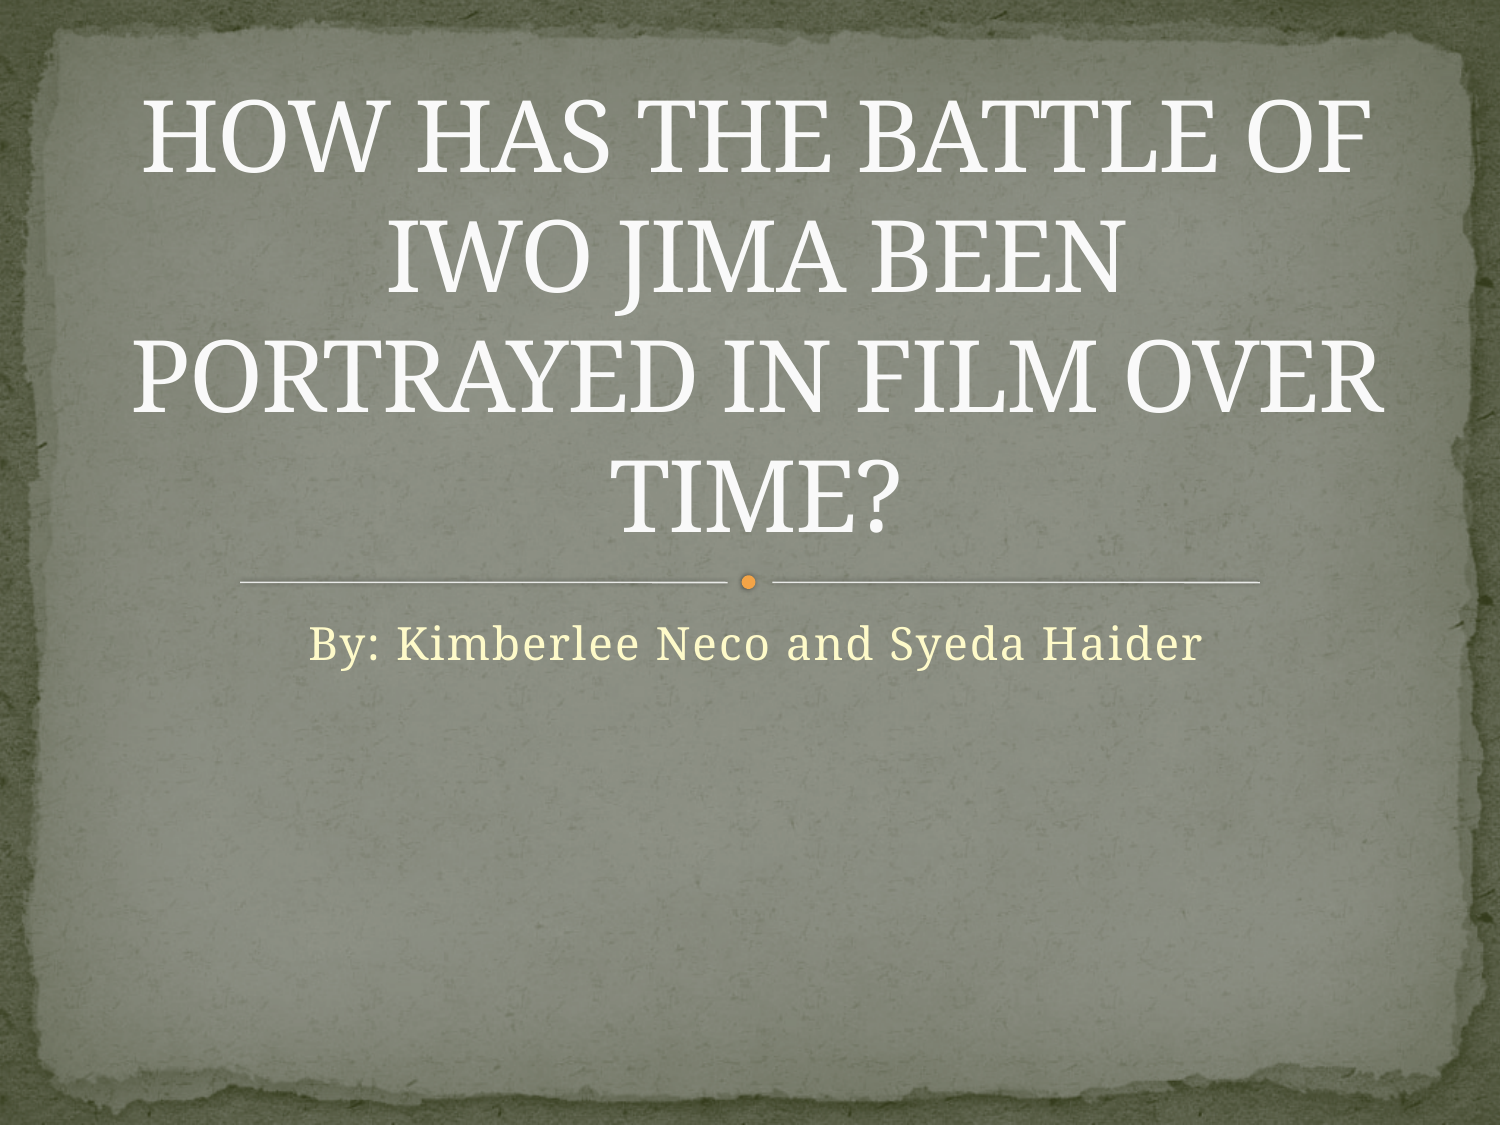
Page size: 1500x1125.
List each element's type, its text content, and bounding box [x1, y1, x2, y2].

subtitle By: Kimberlee Neco and Syeda Haider [74, 606, 1438, 795]
title HOW HAS THE BATTLE OF IWO JIMA BEEN PORTRAYED IN FILM OVER TIME? [74, 235, 1438, 561]
